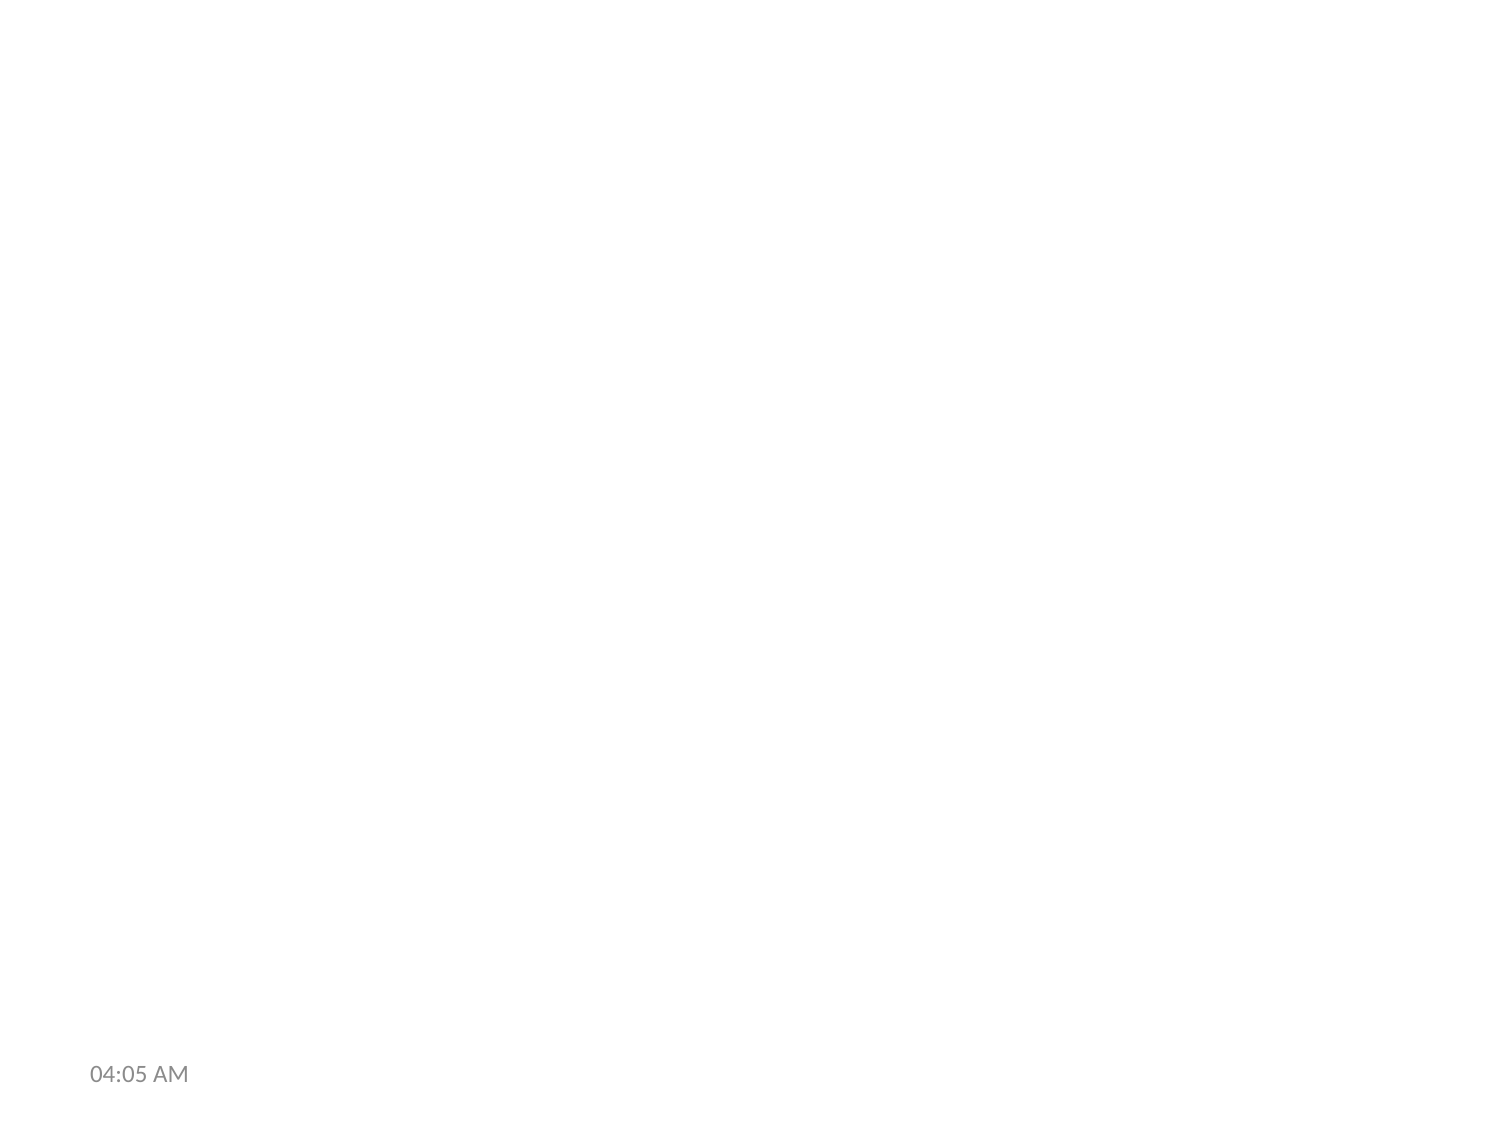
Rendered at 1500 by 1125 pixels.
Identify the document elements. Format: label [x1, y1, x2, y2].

slide_number [75, 1042, 425, 1103]
